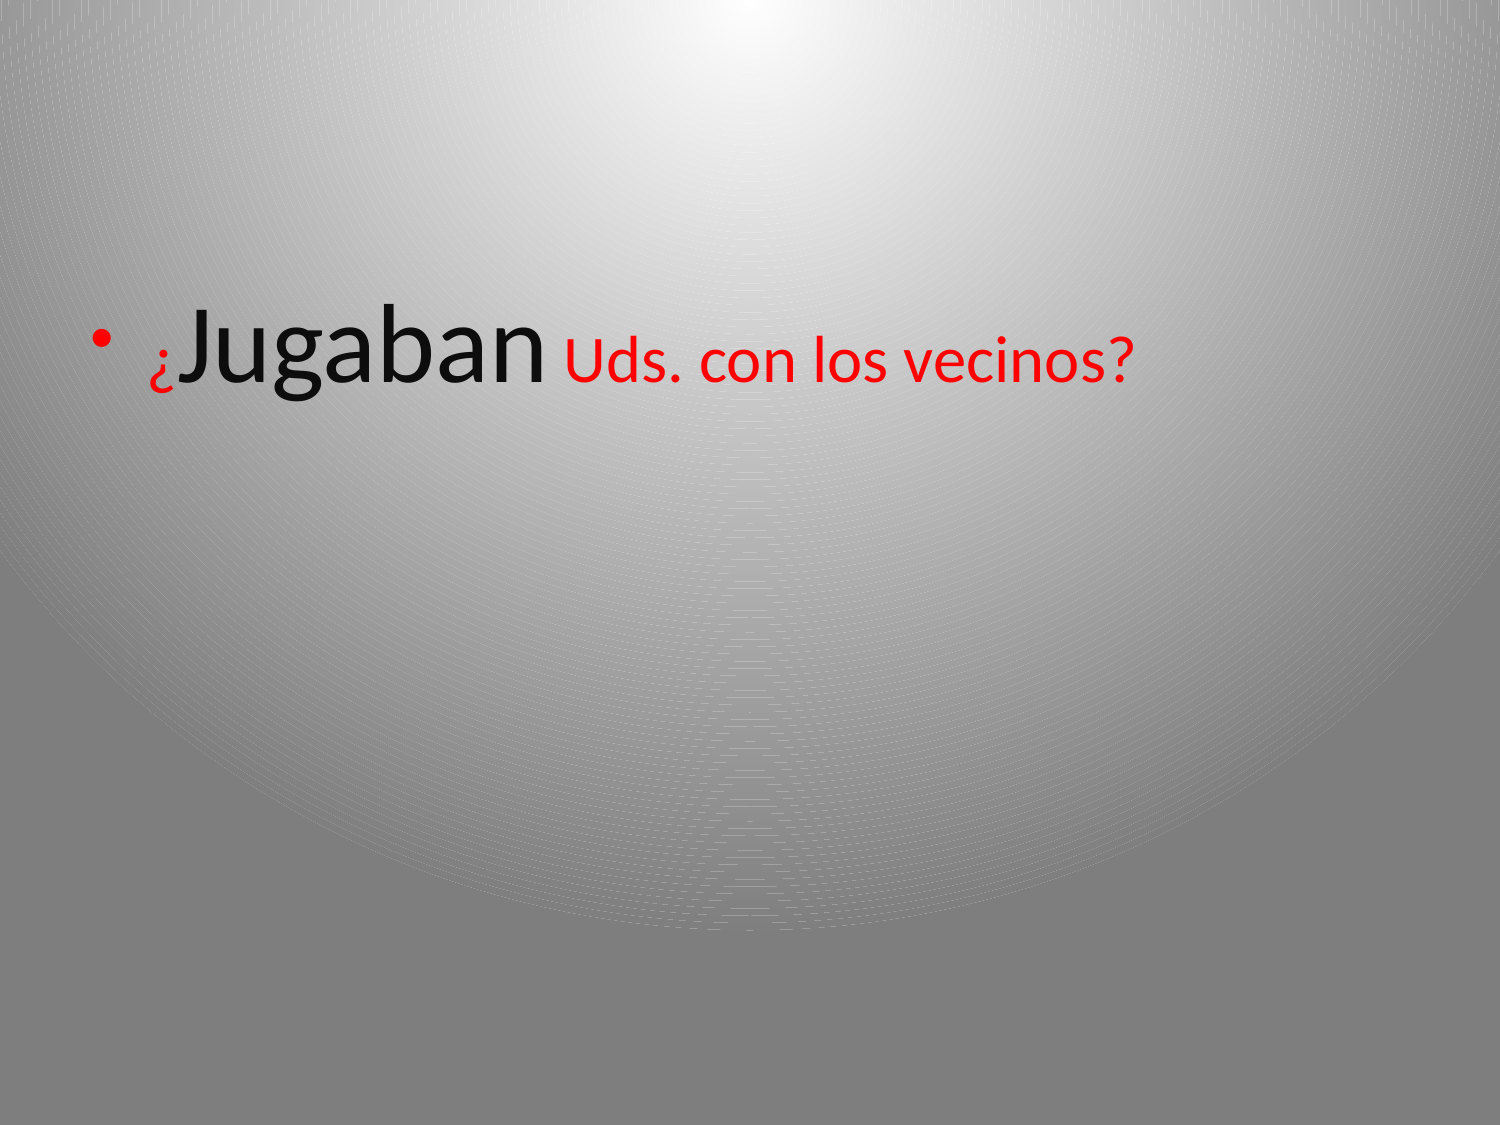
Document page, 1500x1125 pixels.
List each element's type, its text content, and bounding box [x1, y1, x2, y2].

list ¿Jugaban Uds. con los vecinos? [75, 262, 1425, 1005]
